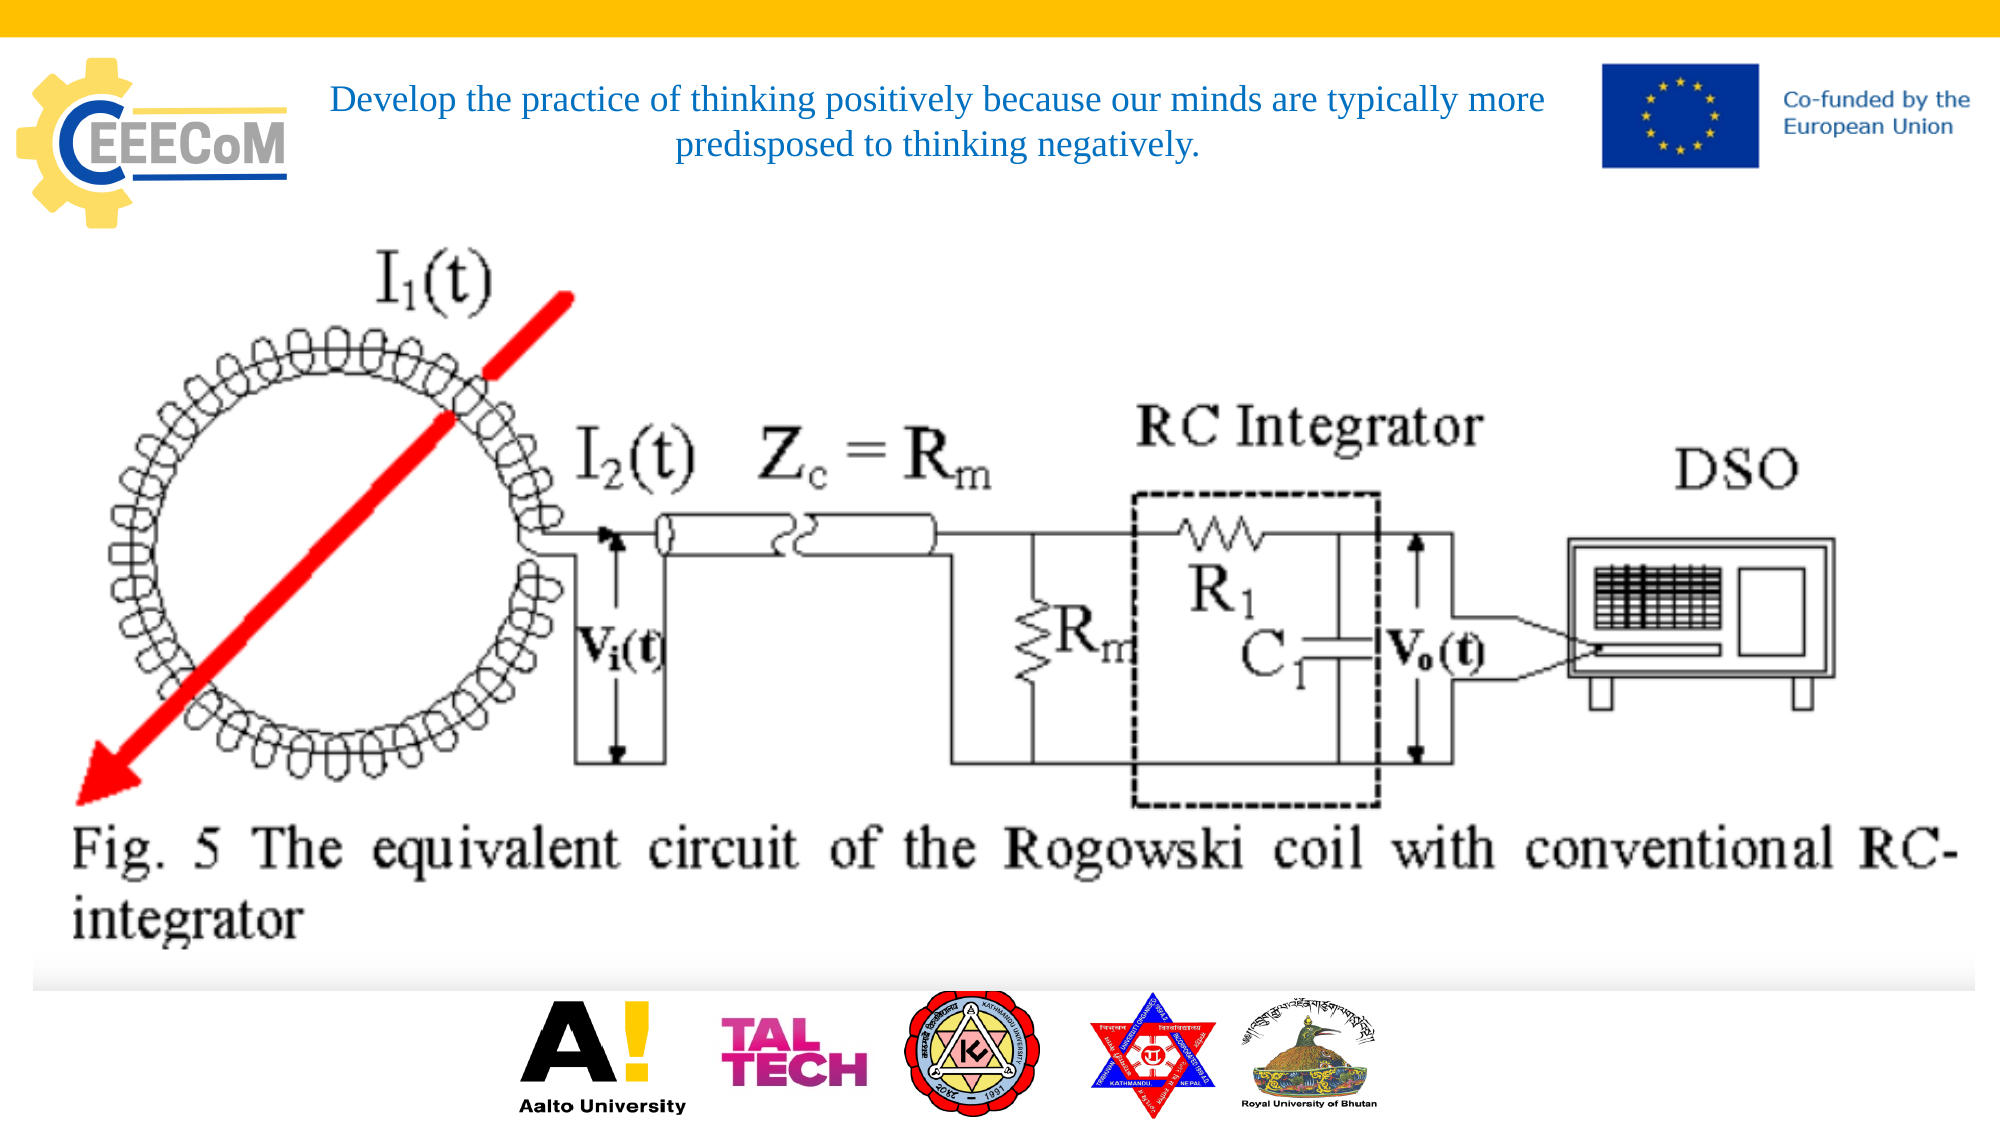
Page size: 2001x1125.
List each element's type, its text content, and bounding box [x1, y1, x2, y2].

picture [11, 50, 1976, 1125]
picture [1595, 46, 2000, 181]
title Develop the practice of thinking positively because our minds are typically more predisposed to thinking negatively. [312, 37, 1565, 201]
